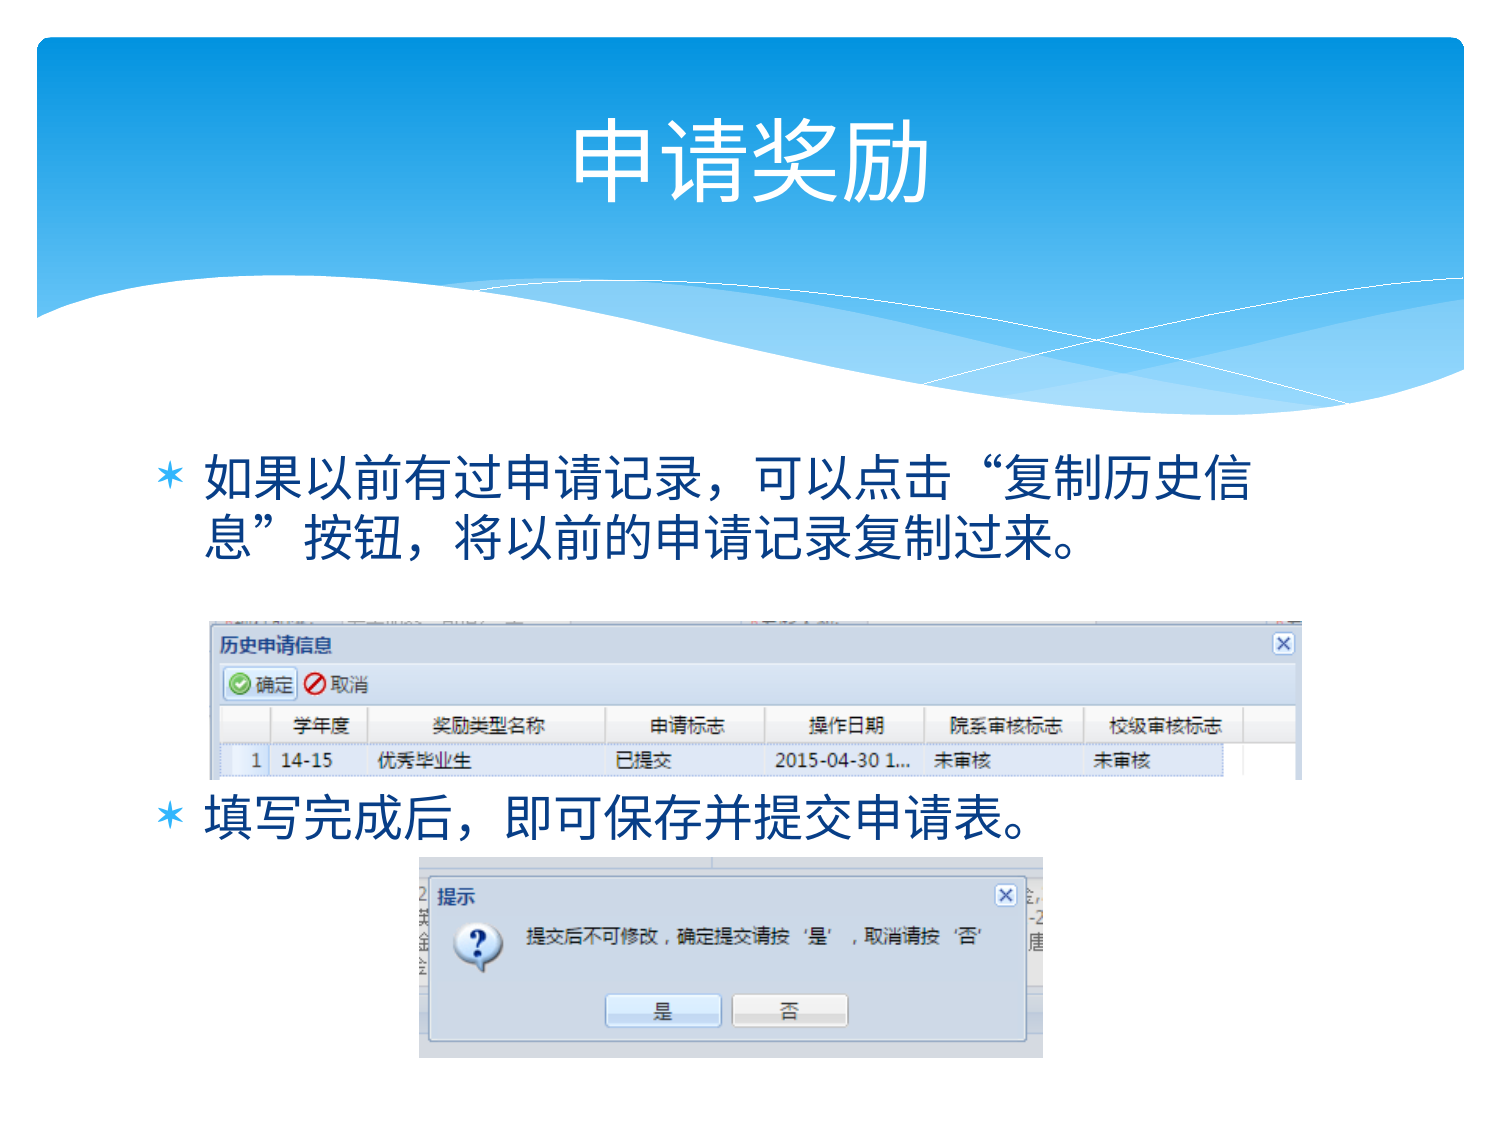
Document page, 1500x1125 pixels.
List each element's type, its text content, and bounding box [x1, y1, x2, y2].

title 申请奖励 [75, 55, 1425, 261]
picture [208, 621, 1302, 780]
picture [418, 857, 1043, 1059]
list 如果以前有过申请记录，可以点击“复制历史信息”按钮，将以前的申请记录复制过来。 填写完成后，即可保存并提交申请表。 [143, 438, 1359, 1005]
